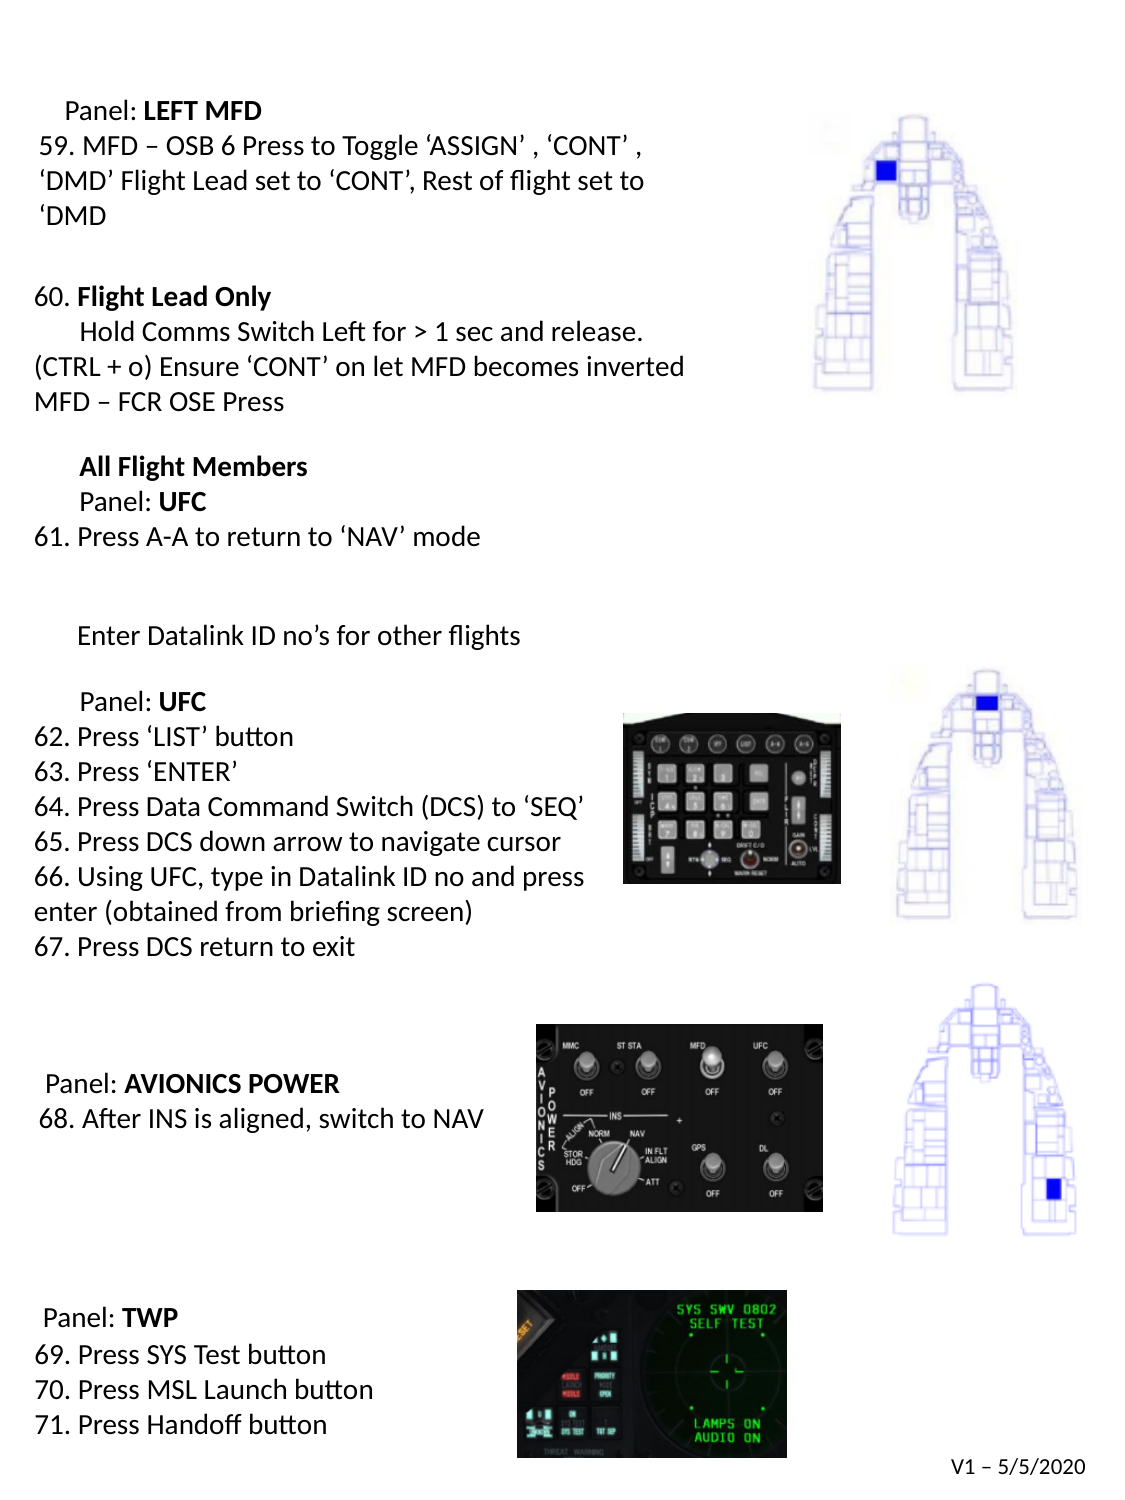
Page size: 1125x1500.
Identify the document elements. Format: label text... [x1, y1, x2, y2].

picture [883, 657, 1084, 926]
text_box All Flight Members Panel: UFC 61. Press A-A to return to ‘NAV’ mode [19, 440, 537, 560]
picture [880, 979, 1086, 1257]
picture [800, 104, 1029, 403]
picture [517, 1290, 787, 1458]
text_box Enter Datalink ID no’s for other flights [62, 608, 563, 659]
text_box Panel: LEFT MFD 59. MFD – OSB 6 Press to Toggle ‘ASSIGN’ , ‘CONT’ , ‘DMD’ Flight Lead set to ‘CONT’, Rest of flight set to ‘DMD [23, 83, 718, 270]
text_box Panel: TWP 69. Press SYS Test button 70. Press MSL Launch button 71. Press Handoff button [19, 1283, 533, 1448]
picture [536, 1024, 823, 1212]
text_box Panel: UFC 62. Press ‘LIST’ button 63. Press ‘ENTER’ 64. Press Data Command Switch (DCS) to ‘SEQ’ 65. Press DCS down arrow to navigate cursor 66. Using UFC, type in Datalink ID no and press enter (obtained from briefing screen) 67. Press DCS return to exit [19, 675, 602, 1040]
text_box V1 – 5/5/2020 [936, 1444, 1125, 1487]
picture [623, 713, 841, 884]
text_box Panel: AVIONICS POWER 68. After INS is aligned, switch to NAV [23, 1056, 536, 1142]
text_box 60. Flight Lead Only Hold Comms Switch Left for > 1 sec and release. (CTRL + o) Ensure ‘CONT’ on let MFD becomes inverted MFD – FCR OSE Press [19, 270, 718, 425]
